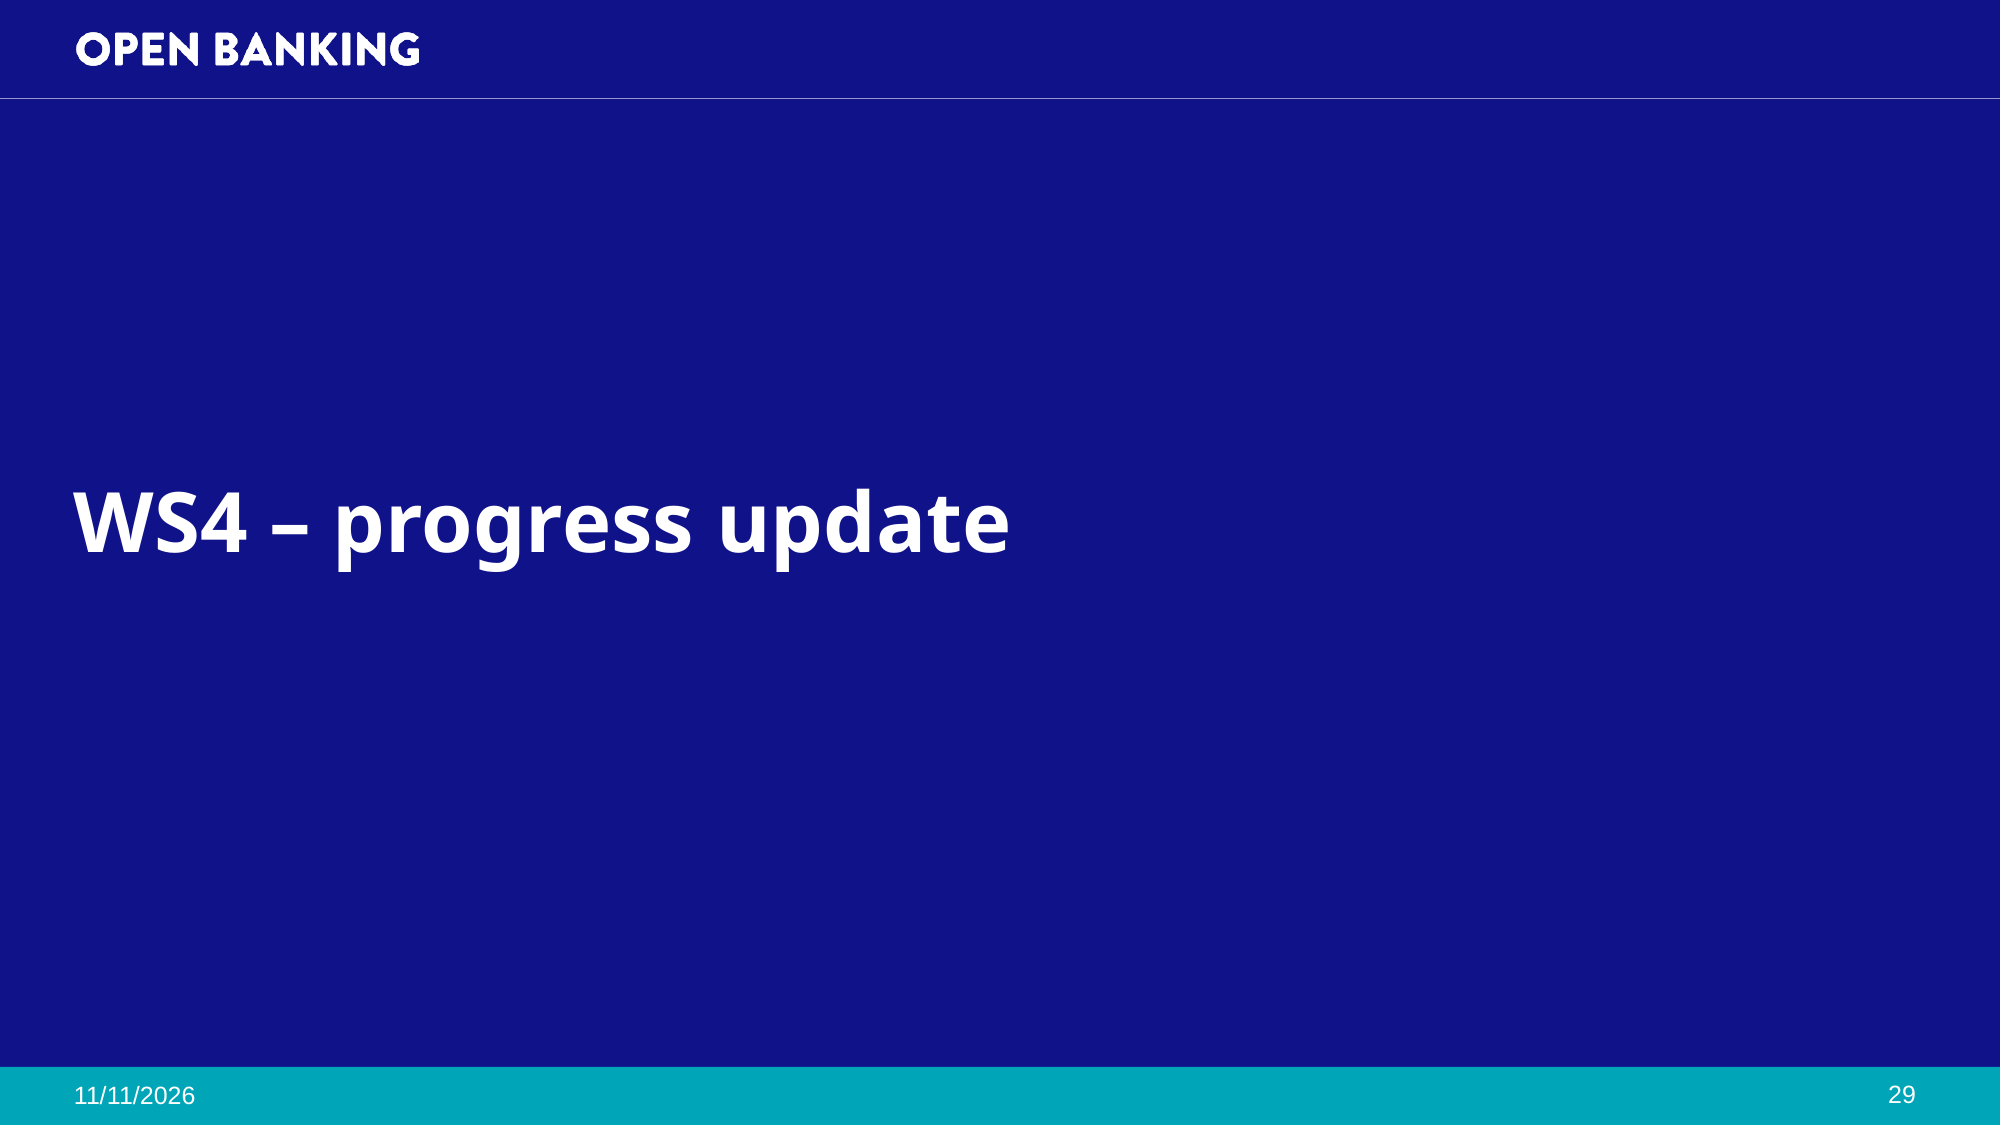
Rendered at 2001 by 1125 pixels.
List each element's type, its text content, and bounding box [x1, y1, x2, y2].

title WS4 – progress update [59, 105, 1750, 576]
slide_number 29 [1412, 1064, 1932, 1124]
footer [662, 1064, 1338, 1124]
picture [43, 0, 452, 99]
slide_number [59, 1065, 509, 1125]
